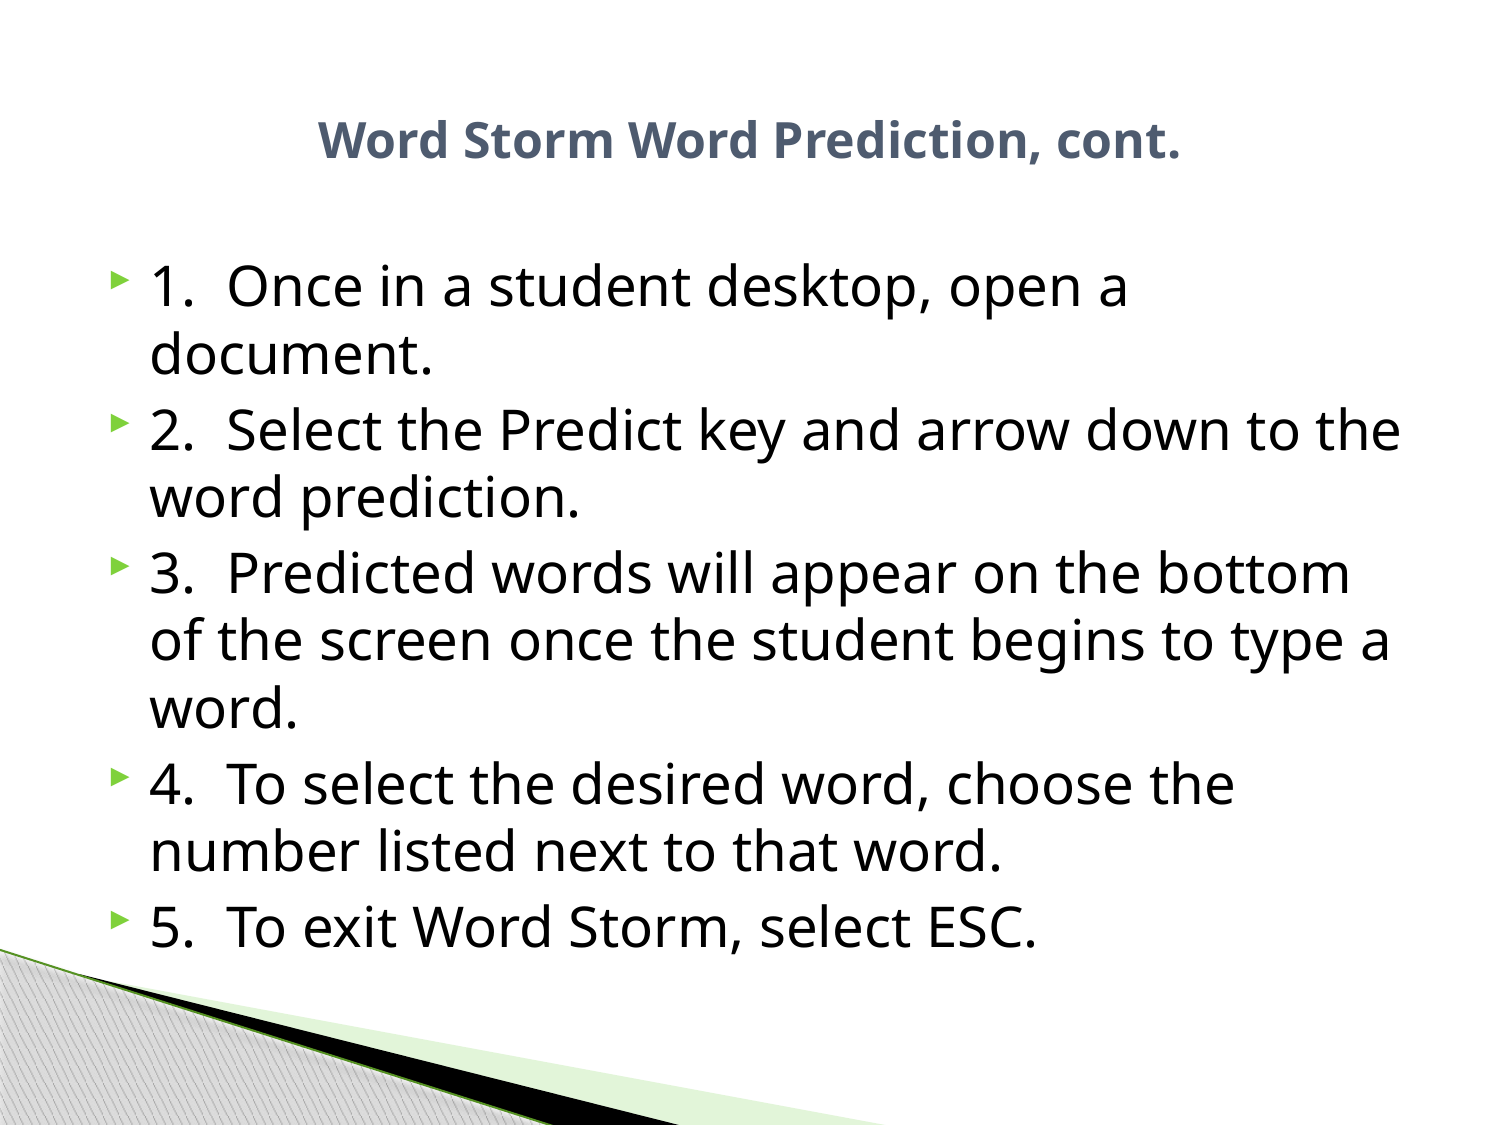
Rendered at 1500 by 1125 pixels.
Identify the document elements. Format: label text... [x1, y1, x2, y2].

list 1. Once in a student desktop, open a document. 2. Select the Predict key and arrow down to the word prediction. 3. Predicted words will appear on the bottom of the screen once the student begins to type a word. 4. To select the desired word, choose the number listed next to that word. 5. To exit Word Storm, select ESC. [75, 243, 1425, 986]
title Word Storm Word Prediction, cont. [75, 45, 1425, 233]
